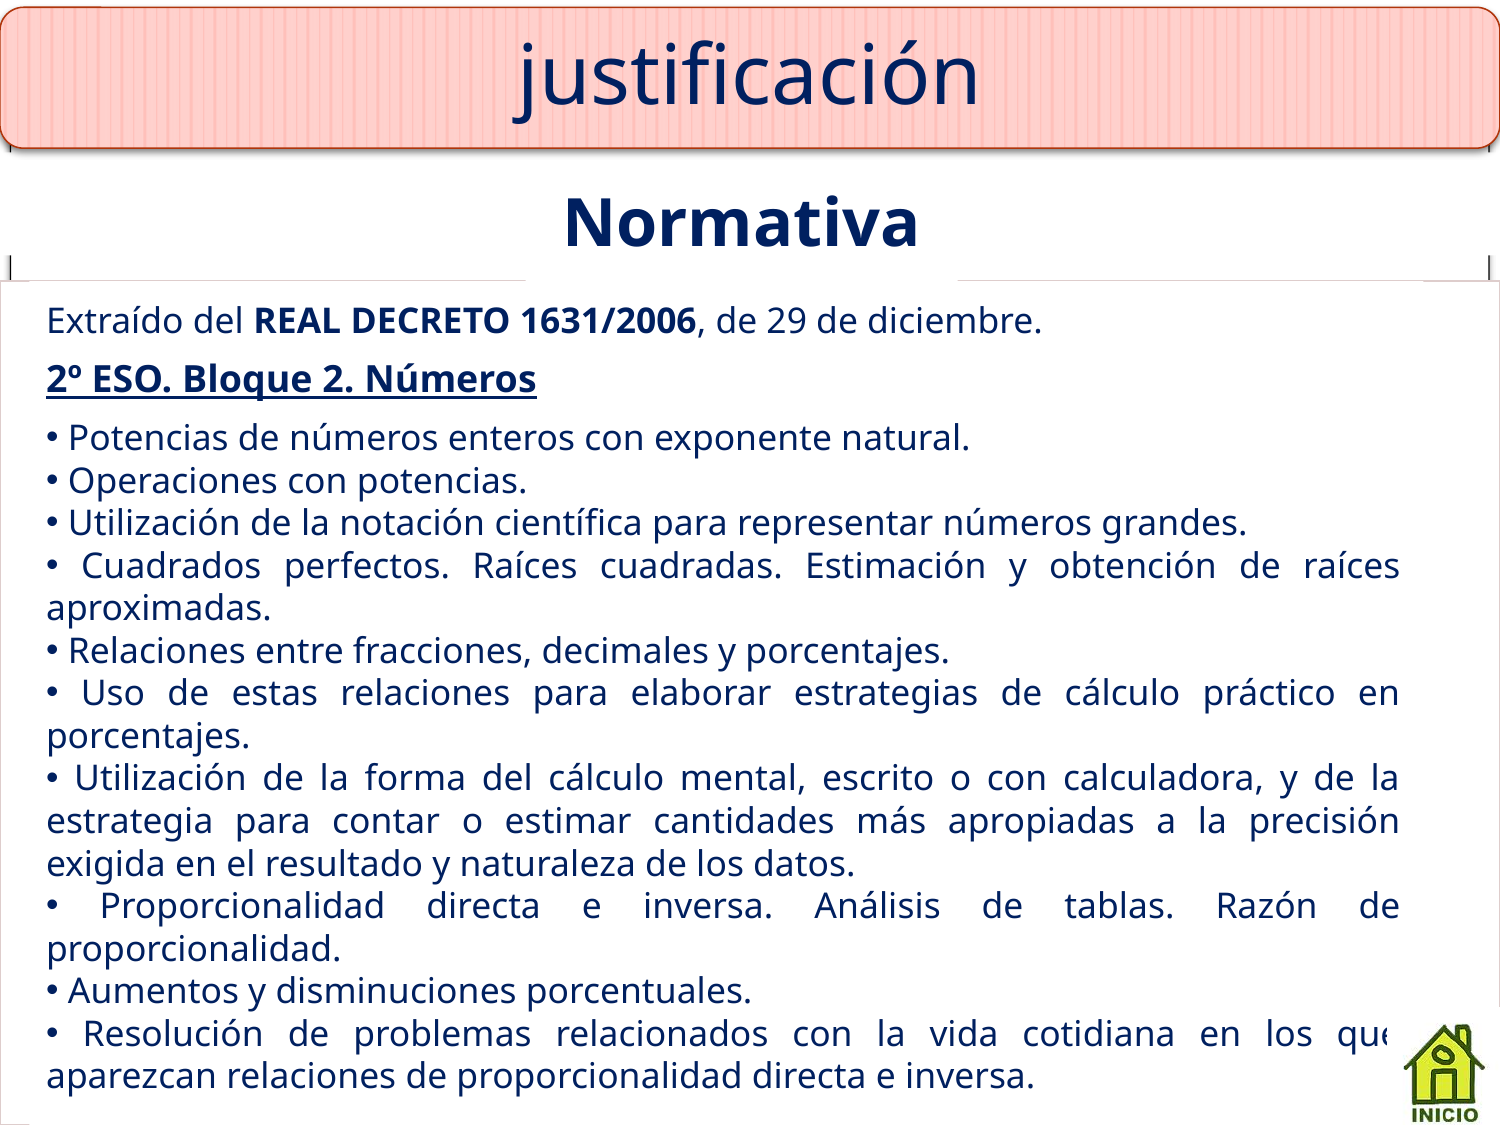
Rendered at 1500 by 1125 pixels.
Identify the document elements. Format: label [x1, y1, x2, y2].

text_box [0, 7, 1500, 149]
picture [1387, 1007, 1500, 1125]
text_box [0, 298, 1500, 1125]
text_box [0, 157, 1500, 290]
